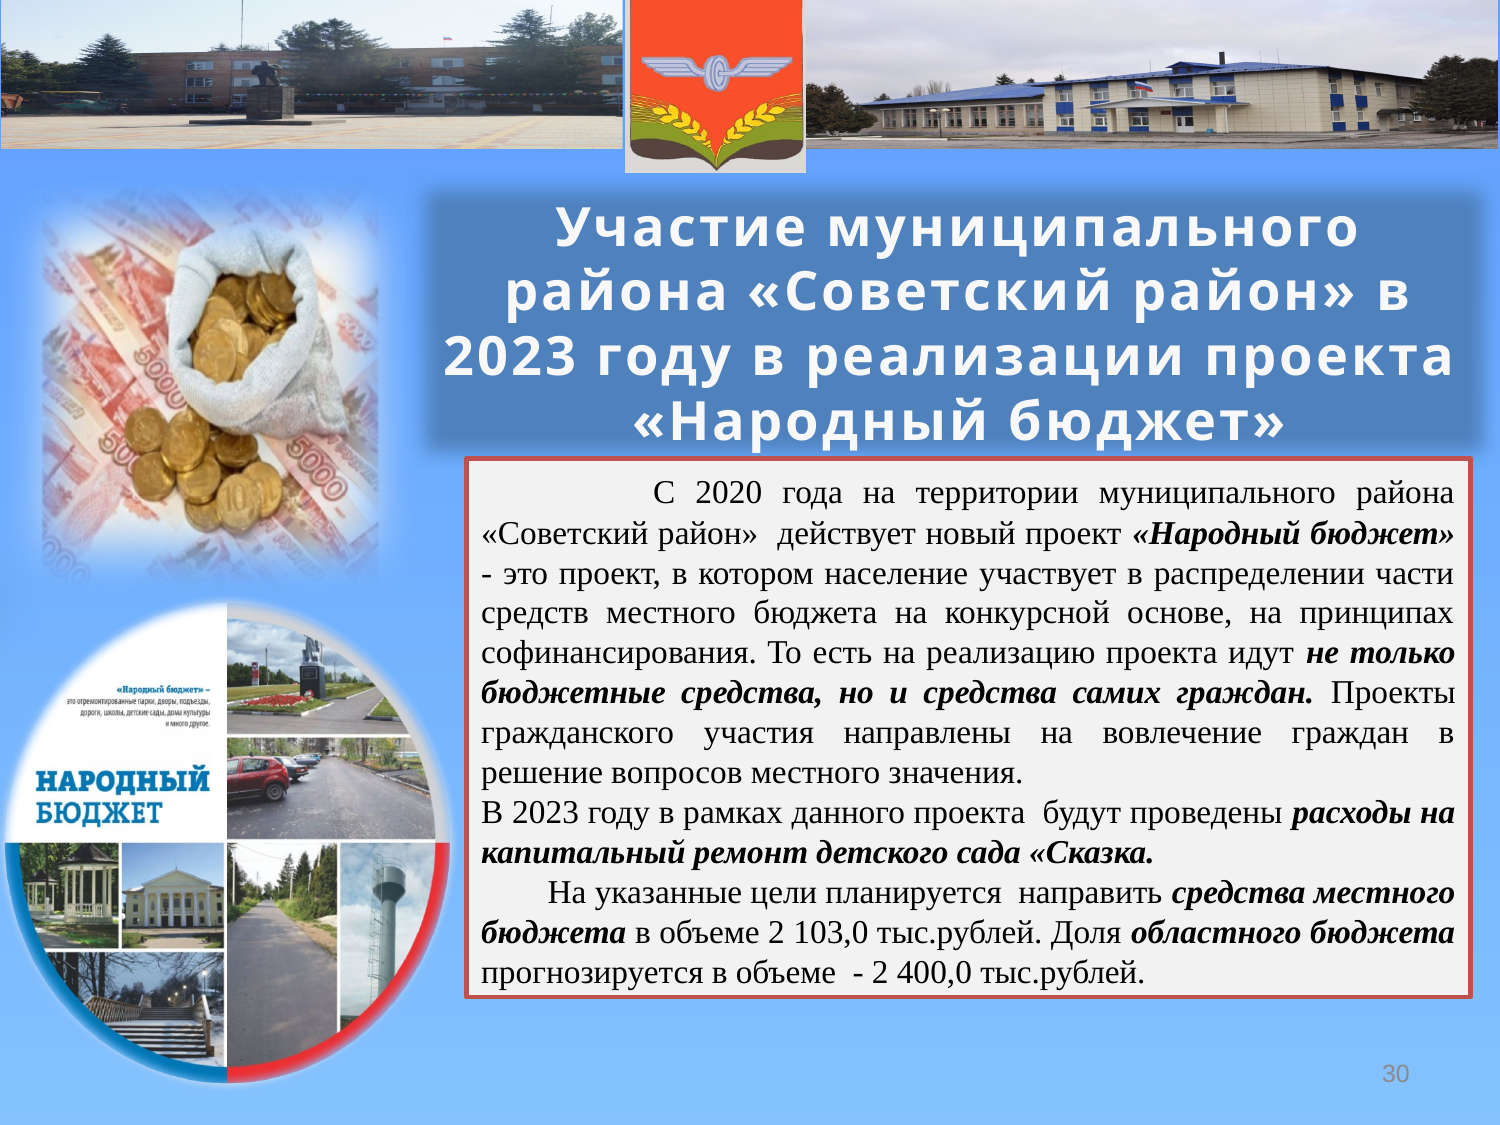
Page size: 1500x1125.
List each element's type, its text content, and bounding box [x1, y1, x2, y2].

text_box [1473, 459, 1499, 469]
picture [625, 0, 1498, 173]
text_box С 2020 года на территории муниципального района «Советский район» действует новый проект «Народный бюджет» - это проект, в котором население участвует в распределении части средств местного бюджета на конкурсной основе, на принципах софинансирования. То есть на реализацию проекта идут не только бюджетные средства, но и средства самих граждан. Проекты гражданского участия направлены на вовлечение граждан в решение вопросов местного значения. В 2023 году в рамках данного проекта будут проведены расходы на капитальный ремонт детского сада «Сказка. На указанные цели планируется направить средства местного бюджета в объеме 2 103,0 тыс.рублей. Доля областного бюджета прогнозируется в объеме - 2 400,0 тыс.рублей. [464, 459, 1473, 999]
text_box Участие муниципального района «Советский район» в 2023 году в реализации проекта «Народный бюджет» [424, 184, 1500, 459]
picture [0, 0, 623, 150]
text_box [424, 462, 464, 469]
picture [0, 172, 455, 1088]
slide_number 30 [1074, 1042, 1425, 1103]
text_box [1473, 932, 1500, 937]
slide_number 25 [1473, 633, 1500, 639]
